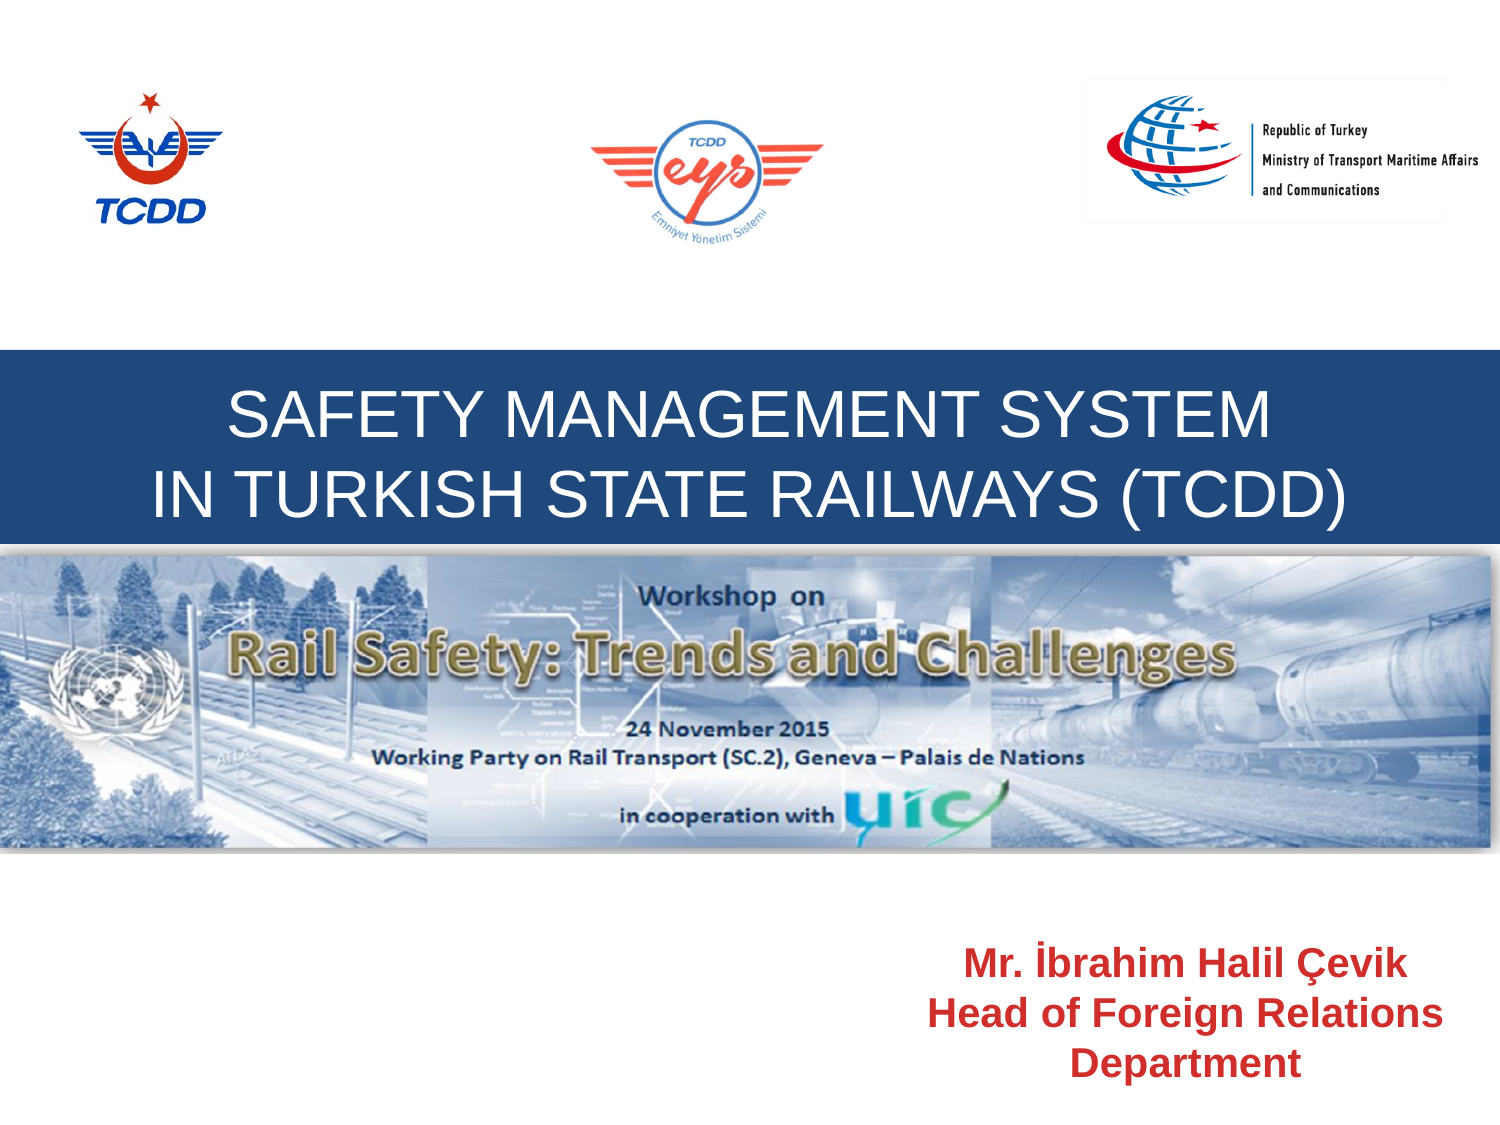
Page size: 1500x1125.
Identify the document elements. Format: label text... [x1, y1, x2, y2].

text_box SAFETY MANAGEMENT SYSTEM IN TURKISH STATE RAILWAYS (TCDD) [0, 349, 1500, 543]
picture [1086, 78, 1489, 224]
picture [0, 544, 1500, 854]
text_box Mr. İbrahim Halil Çevik Head of Foreign Relations Department [813, 928, 1500, 1094]
picture [584, 89, 833, 253]
picture [76, 90, 225, 226]
